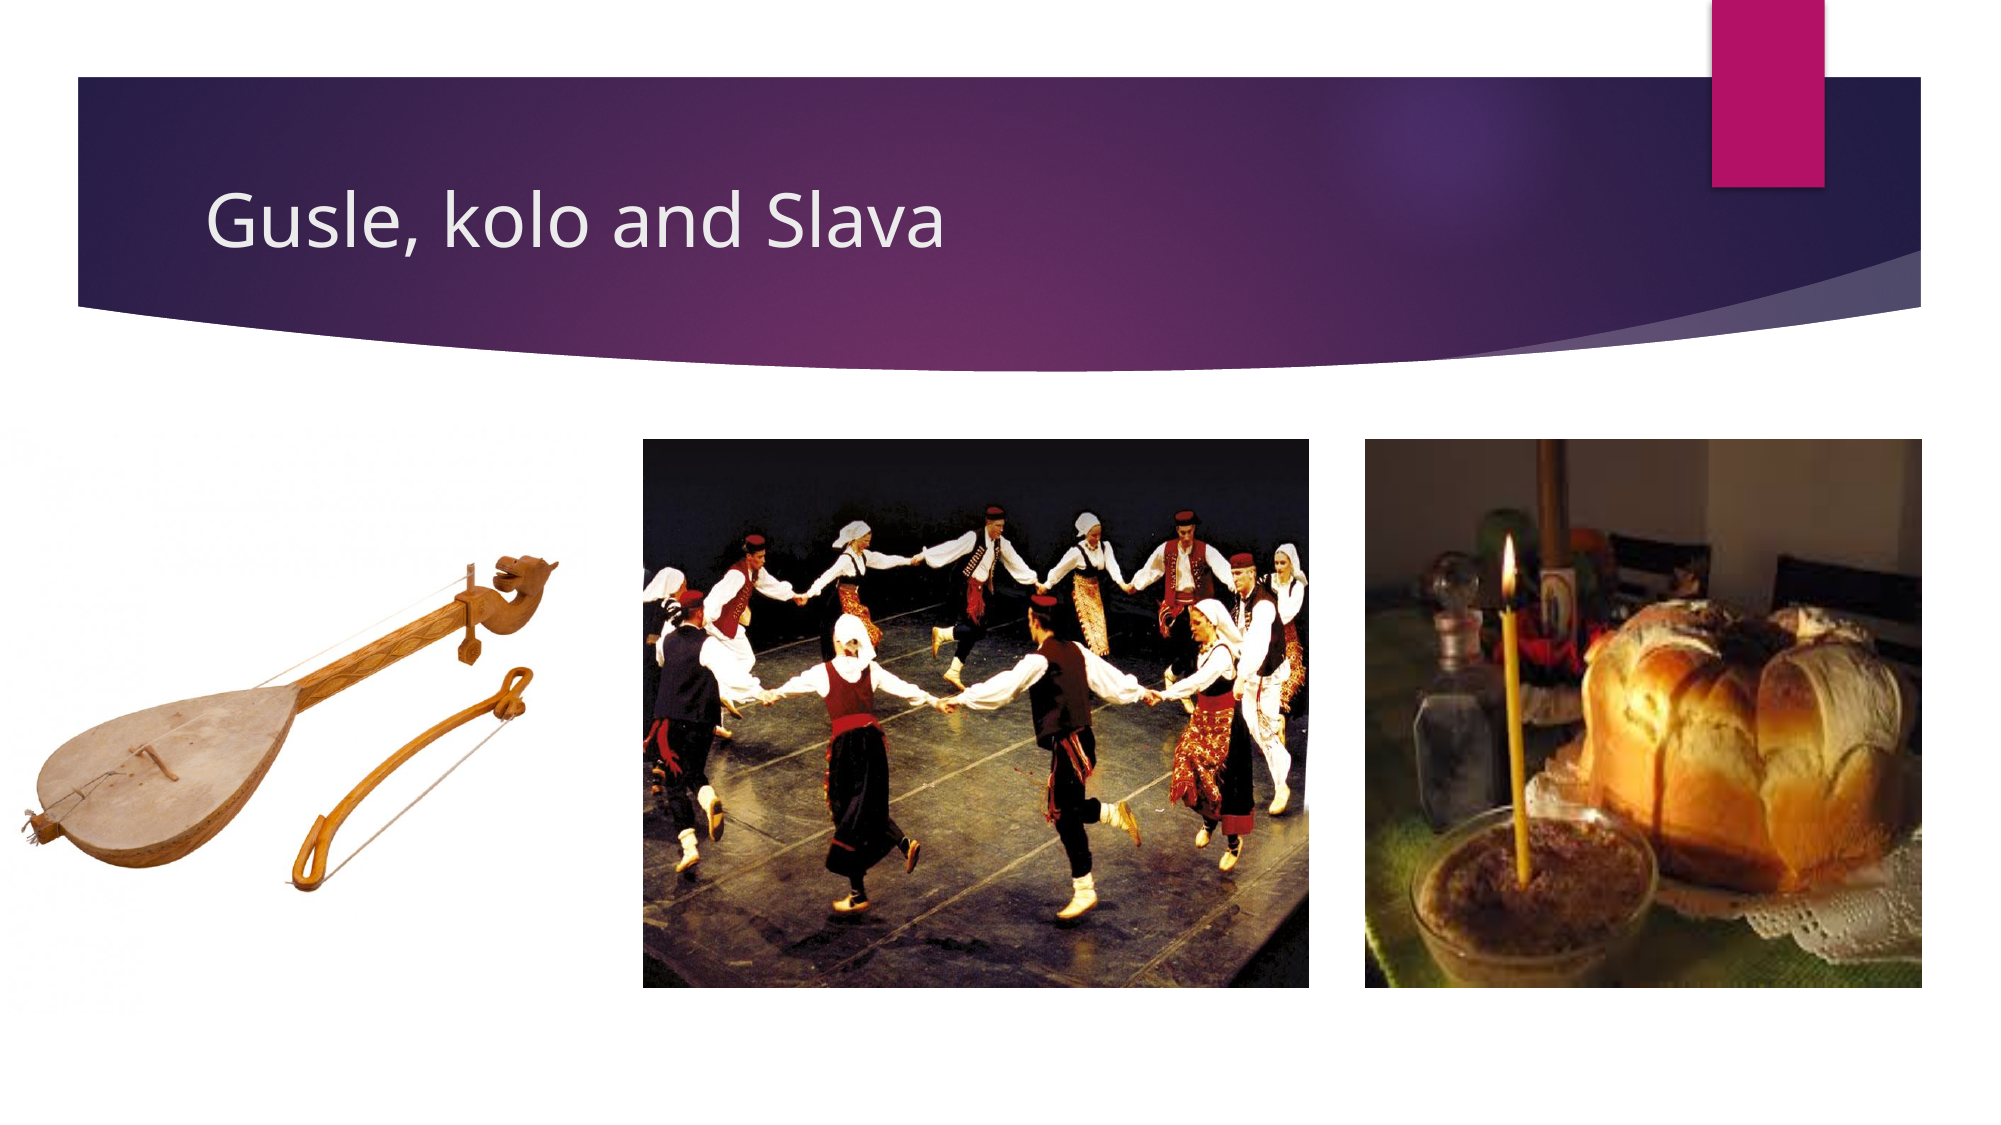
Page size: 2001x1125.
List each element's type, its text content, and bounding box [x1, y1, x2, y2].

picture [0, 426, 587, 1014]
picture [1365, 439, 1923, 988]
picture [643, 439, 1309, 988]
picture [79, 78, 1920, 371]
title Gusle, kolo and Slava [189, 159, 1627, 276]
